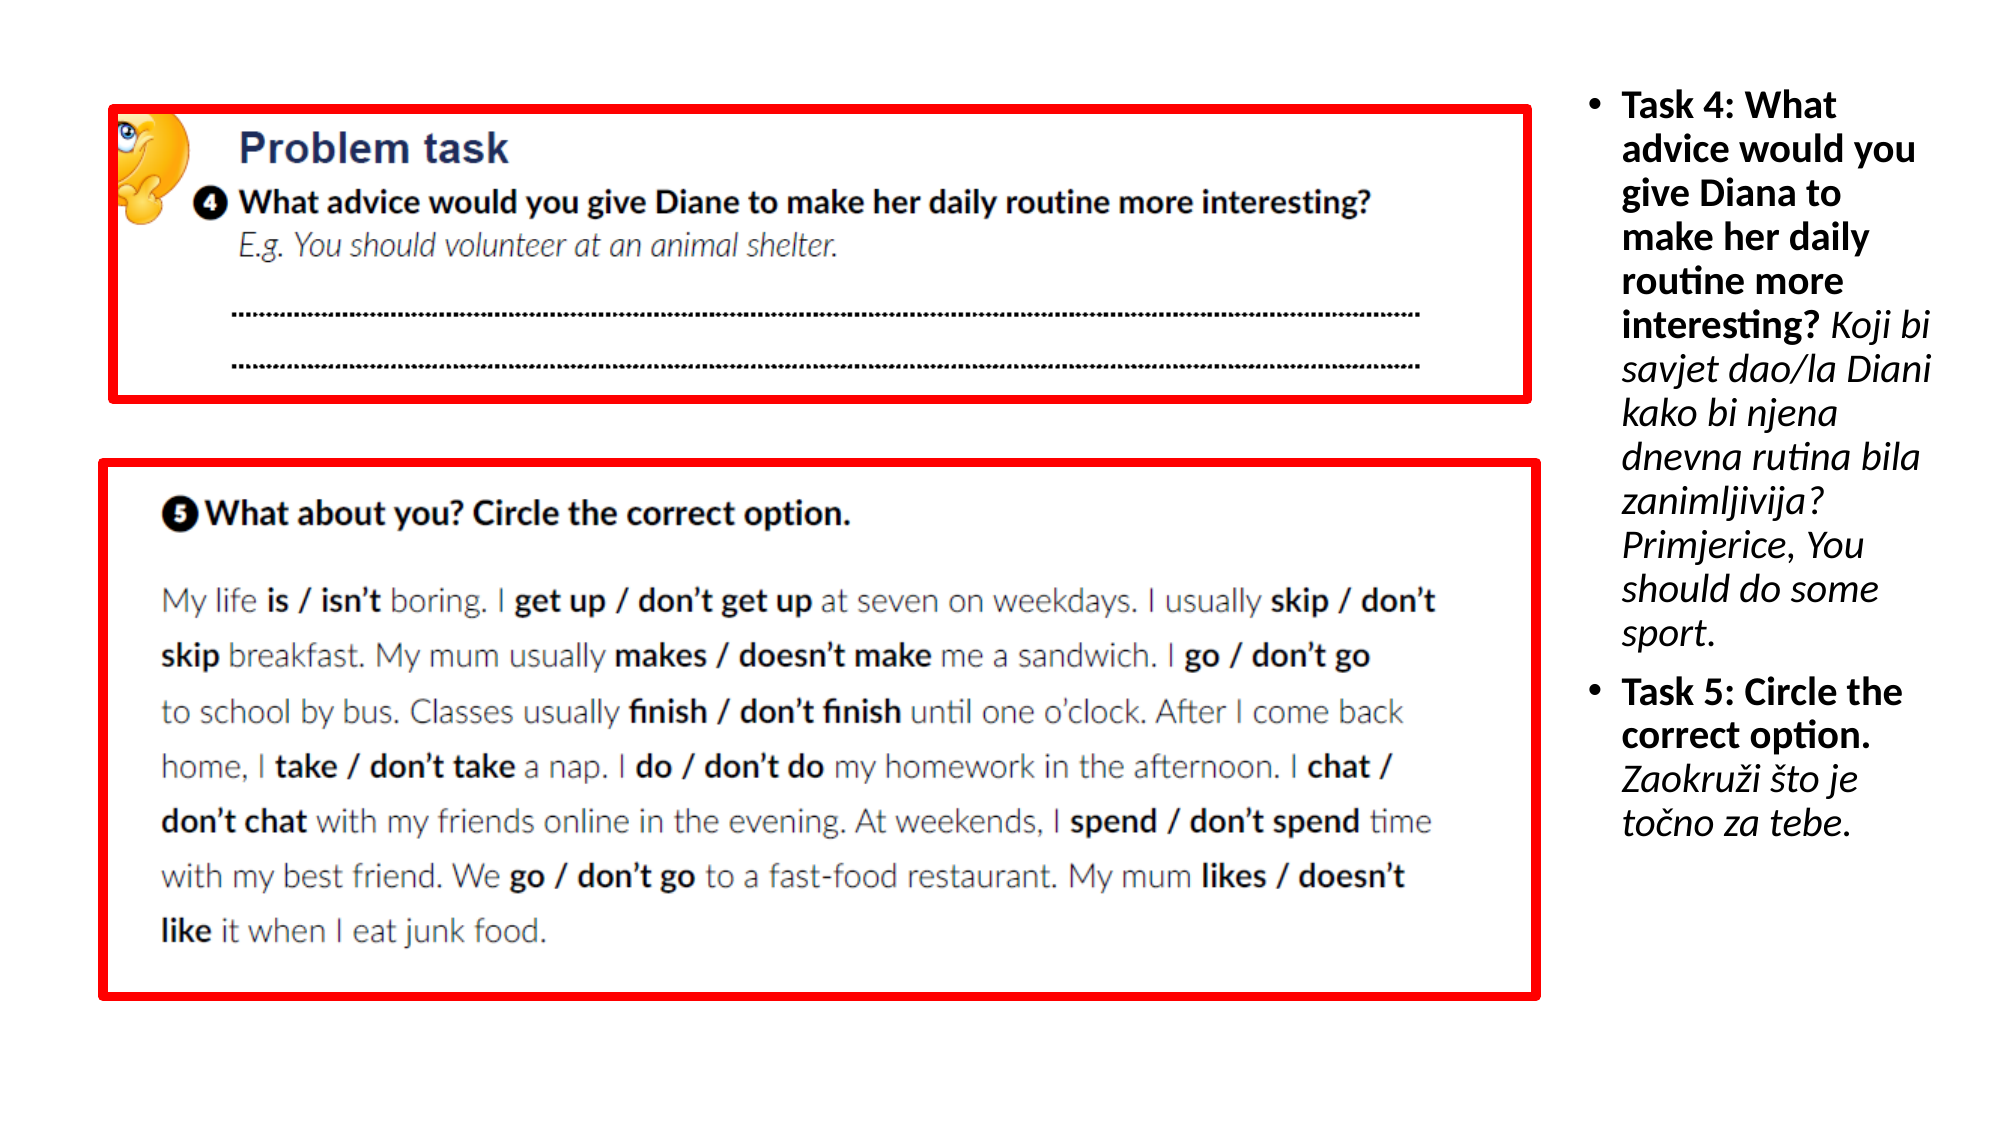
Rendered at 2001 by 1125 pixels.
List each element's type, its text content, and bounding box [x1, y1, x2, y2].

picture [117, 113, 1524, 395]
list Task 4: What advice would you give Diana to make her daily routine more interesting? Koji bi savjet dao/la Diani kako bi njena dnevna rutina bila zanimljivija? Primjerice, You should do some sport. Task 5: Circle the correct option. Zaokruži što je točno za tebe. [1572, 75, 1950, 892]
picture [107, 466, 1532, 992]
